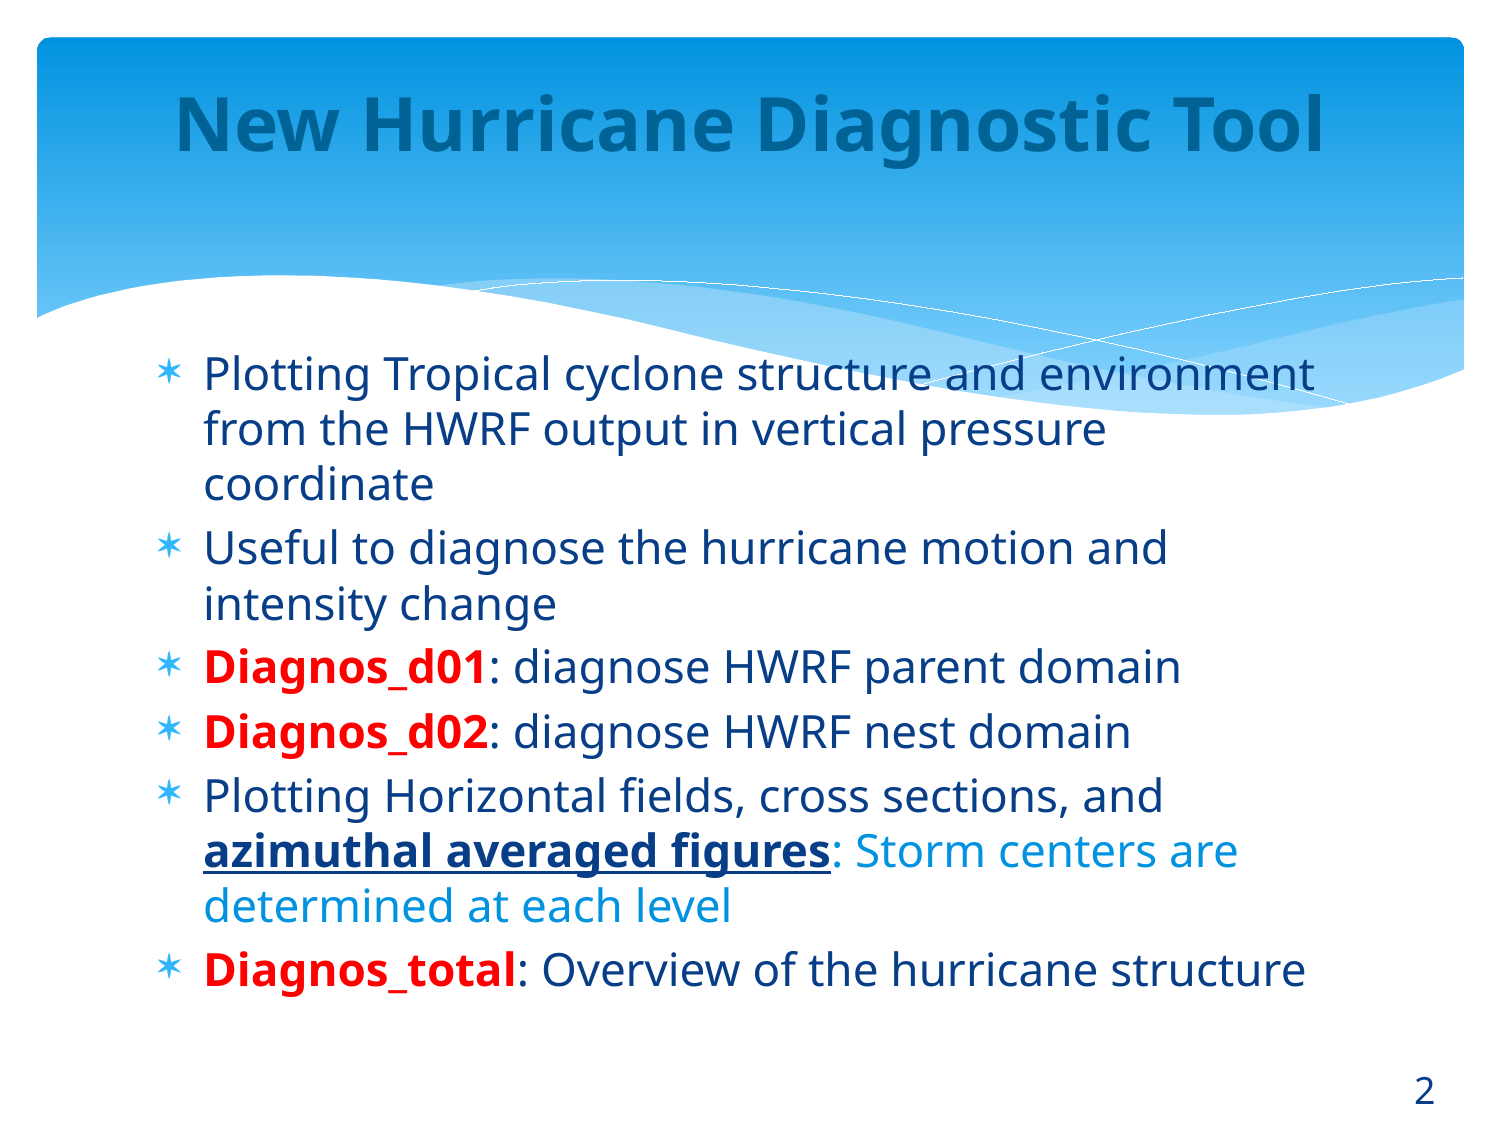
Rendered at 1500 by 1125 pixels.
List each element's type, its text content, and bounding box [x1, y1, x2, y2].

text_box New Hurricane Diagnostic Tool [158, 68, 1342, 174]
list Plotting Tropical cyclone structure and environment from the HWRF output in vertical pressure coordinate Useful to diagnose the hurricane motion and intensity change Diagnos_d01: diagnose HWRF parent domain Diagnos_d02: diagnose HWRF nest domain Plotting Horizontal fields, cross sections, and azimuthal averaged figures: Storm centers are determined at each level Diagnos_total: Overview of the hurricane structure [143, 337, 1359, 1005]
slide_number 2 [1350, 1062, 1500, 1123]
